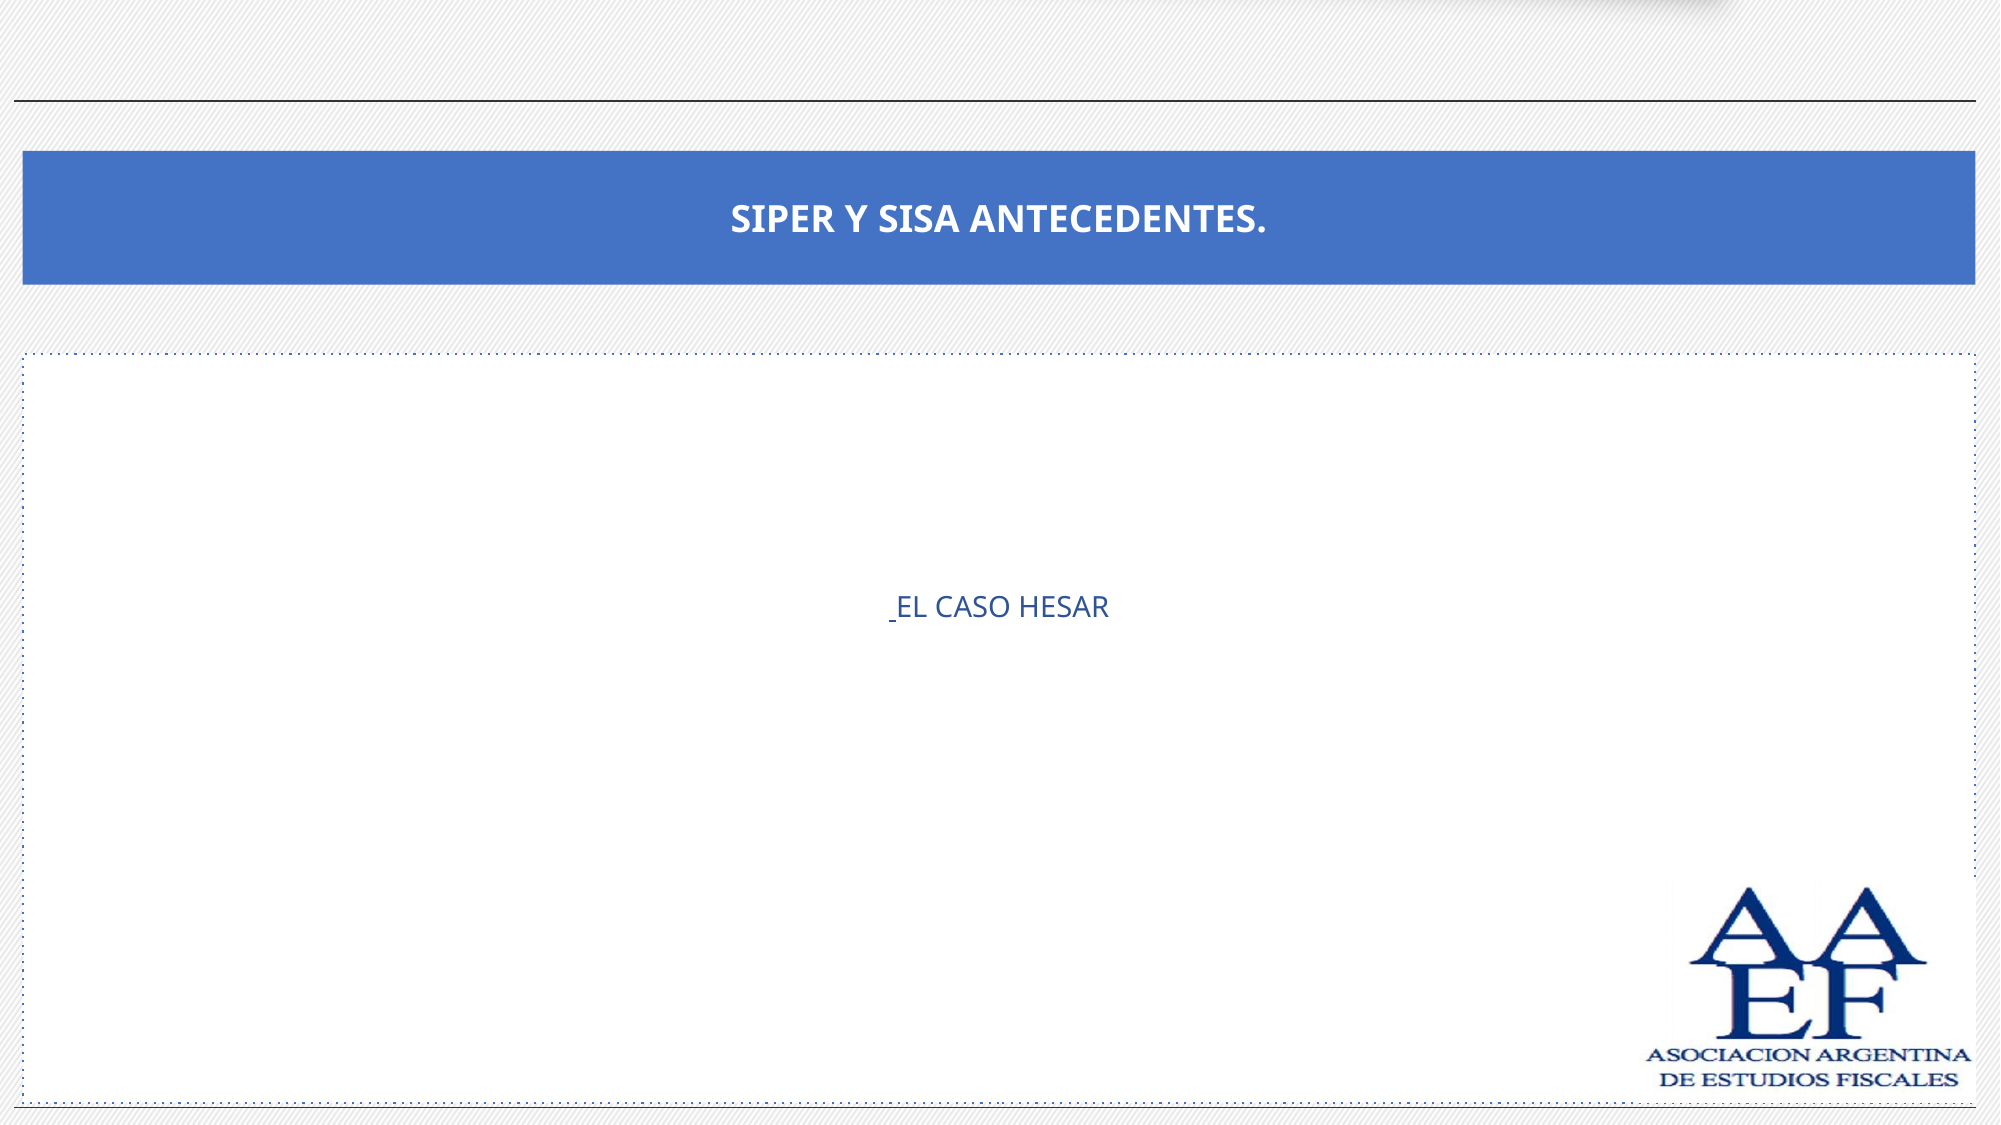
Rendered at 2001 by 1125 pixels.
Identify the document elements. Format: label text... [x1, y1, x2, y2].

picture [0, 0, 2000, 1125]
text_box SIPER Y SISA ANTECEDENTES. [22, 150, 1976, 285]
text_box EL CASO HESAR [22, 353, 1976, 1104]
